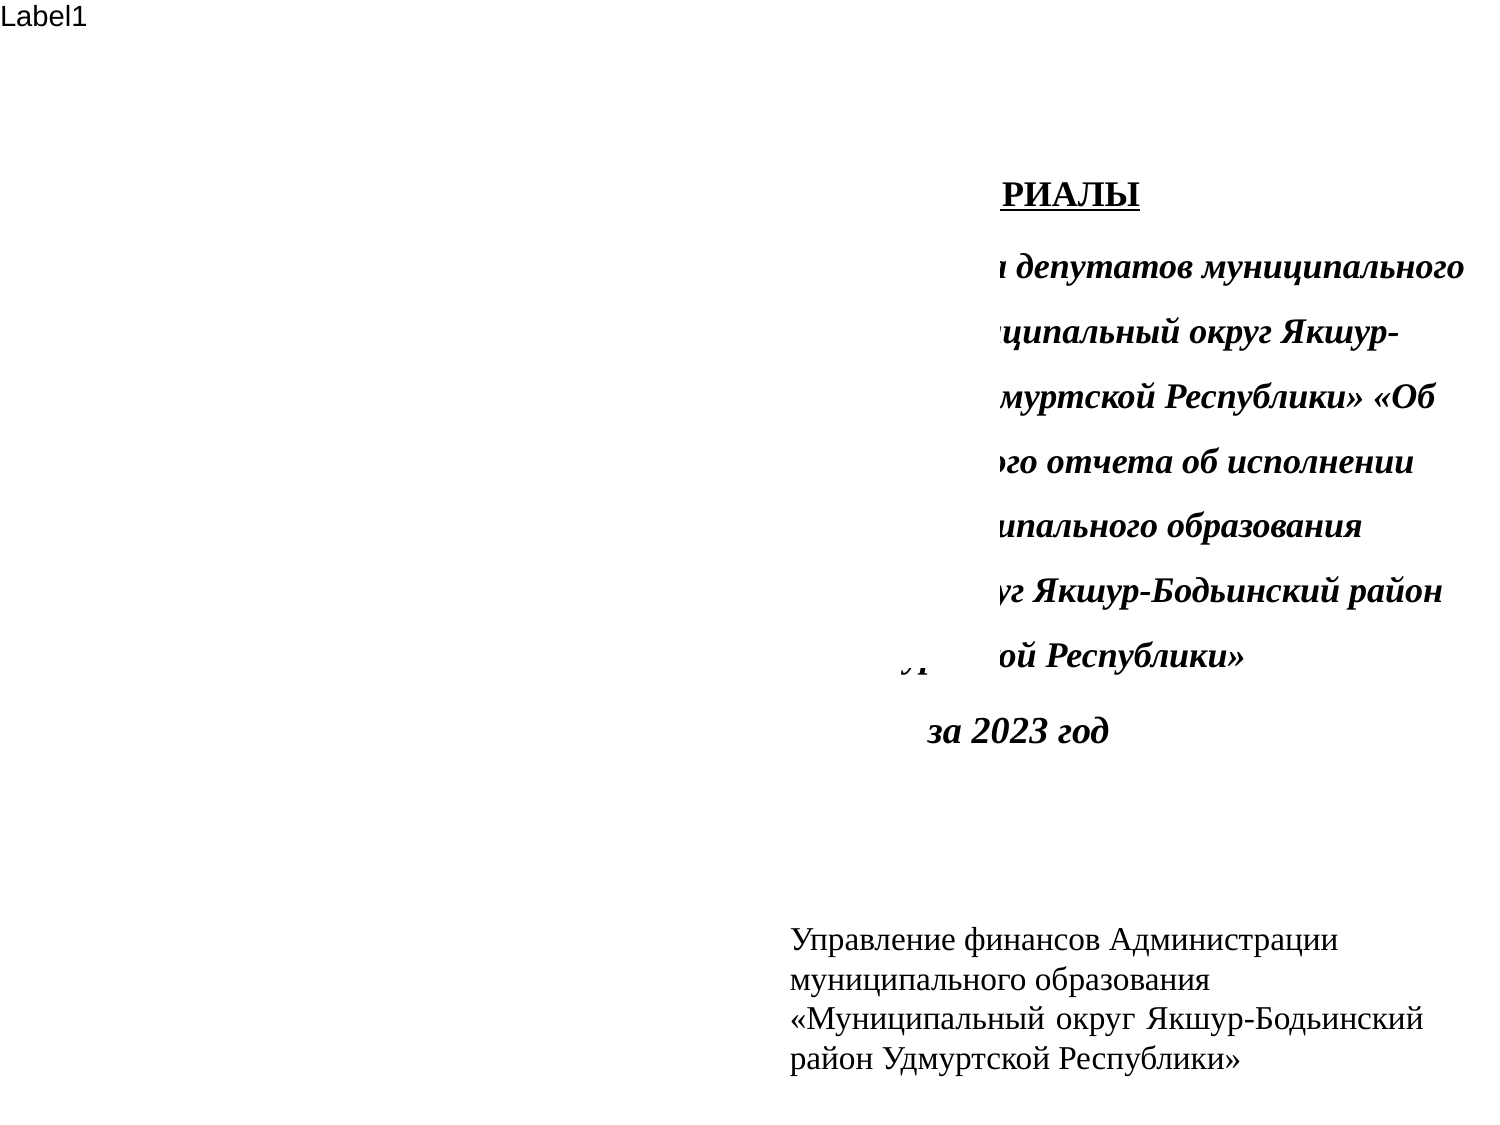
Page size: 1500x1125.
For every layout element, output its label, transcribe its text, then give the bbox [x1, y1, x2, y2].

text_box Управление финансов Администрации муниципального образования «Муниципальный округ Якшур-Бодьинский район Удмуртской Республики» [773, 885, 1441, 1108]
list МАТЕРИАЛЫ к проекту решения Совета депутатов муниципального образования «Муниципальный округ Якшур-Бодьинский район Удмуртской Республики» «Об утверждении годового отчета об исполнении бюджета муниципального образования «Муниципальный округ Якшур-Бодьинский район Удмуртской Республики» за 2023 год [549, 112, 1488, 763]
